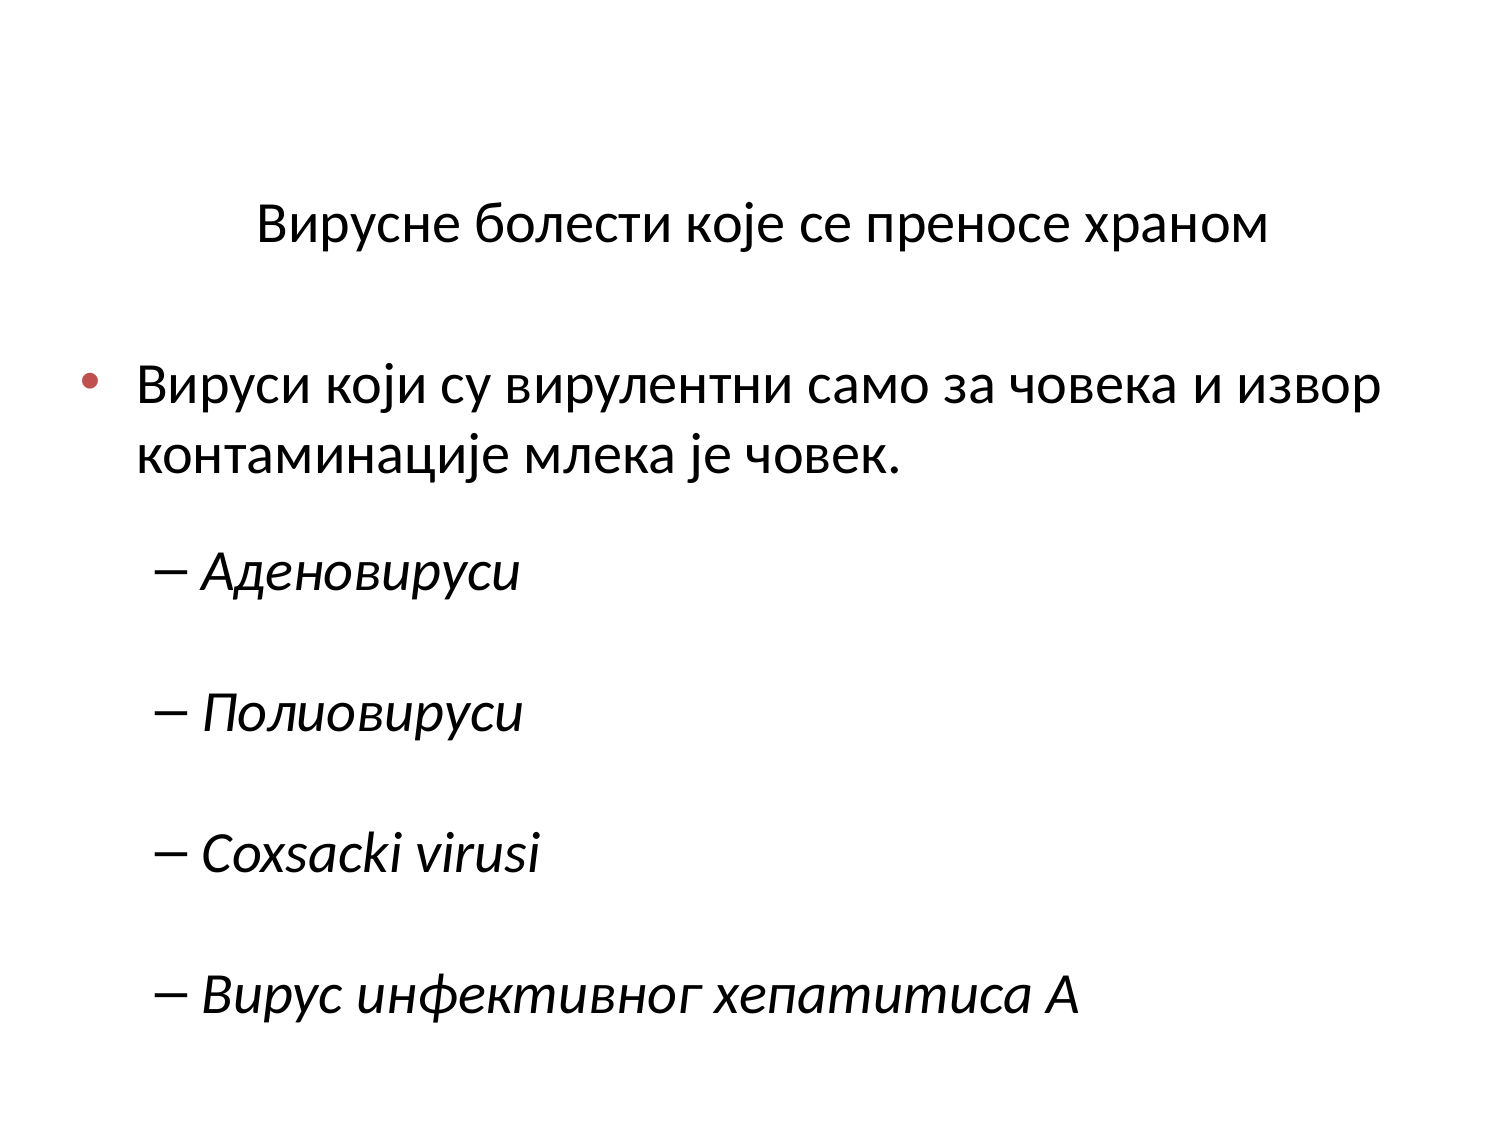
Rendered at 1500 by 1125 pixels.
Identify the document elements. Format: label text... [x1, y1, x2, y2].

title Вирусне болести које се преносе храном [88, 125, 1439, 313]
list Вируси који су вирулентни само за човека и извор контаминације млека је човек. Аденовируси Полиовируси Coxsacki virusi Вирус инфективног хепатитиса А [64, 338, 1415, 993]
